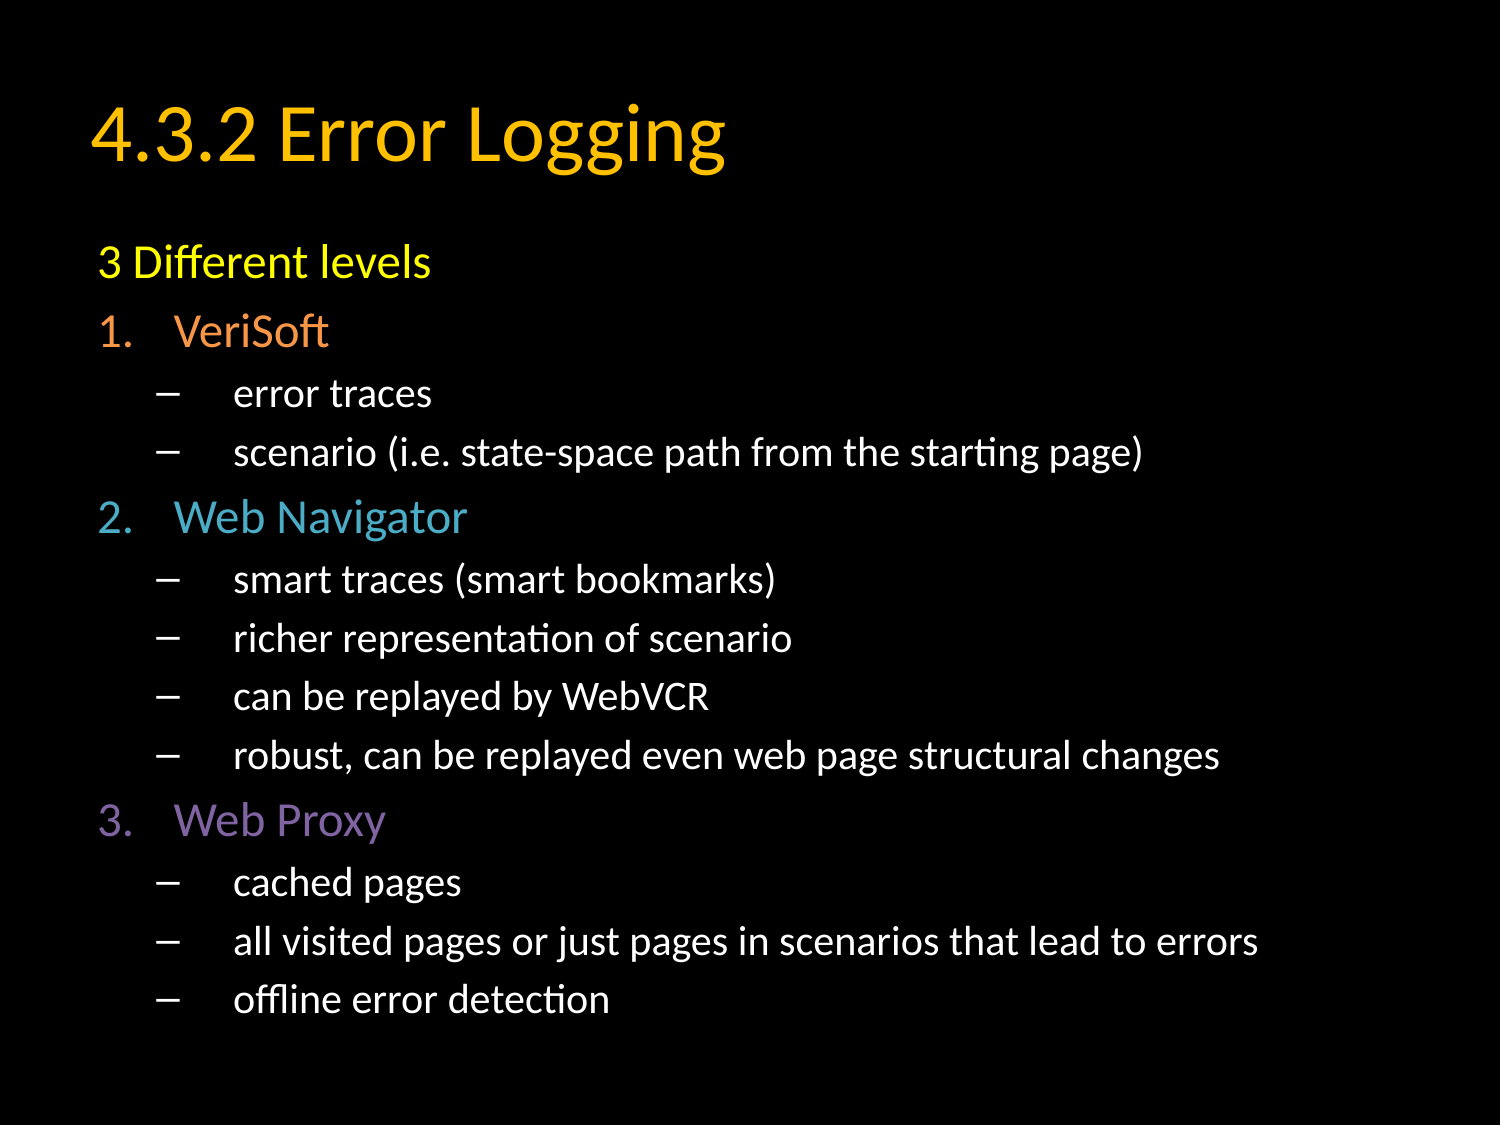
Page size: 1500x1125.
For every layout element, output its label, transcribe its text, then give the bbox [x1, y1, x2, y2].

list 3 Different levels VeriSoft error traces scenario (i.e. state-space path from the starting page) Web Navigator smart traces (smart bookmarks) richer representation of scenario can be replayed by WebVCR robust, can be replayed even web page structural changes Web Proxy cached pages all visited pages or just pages in scenarios that lead to errors offline error detection [82, 222, 1454, 1032]
title 4.3.2 Error Logging [75, 45, 1425, 211]
